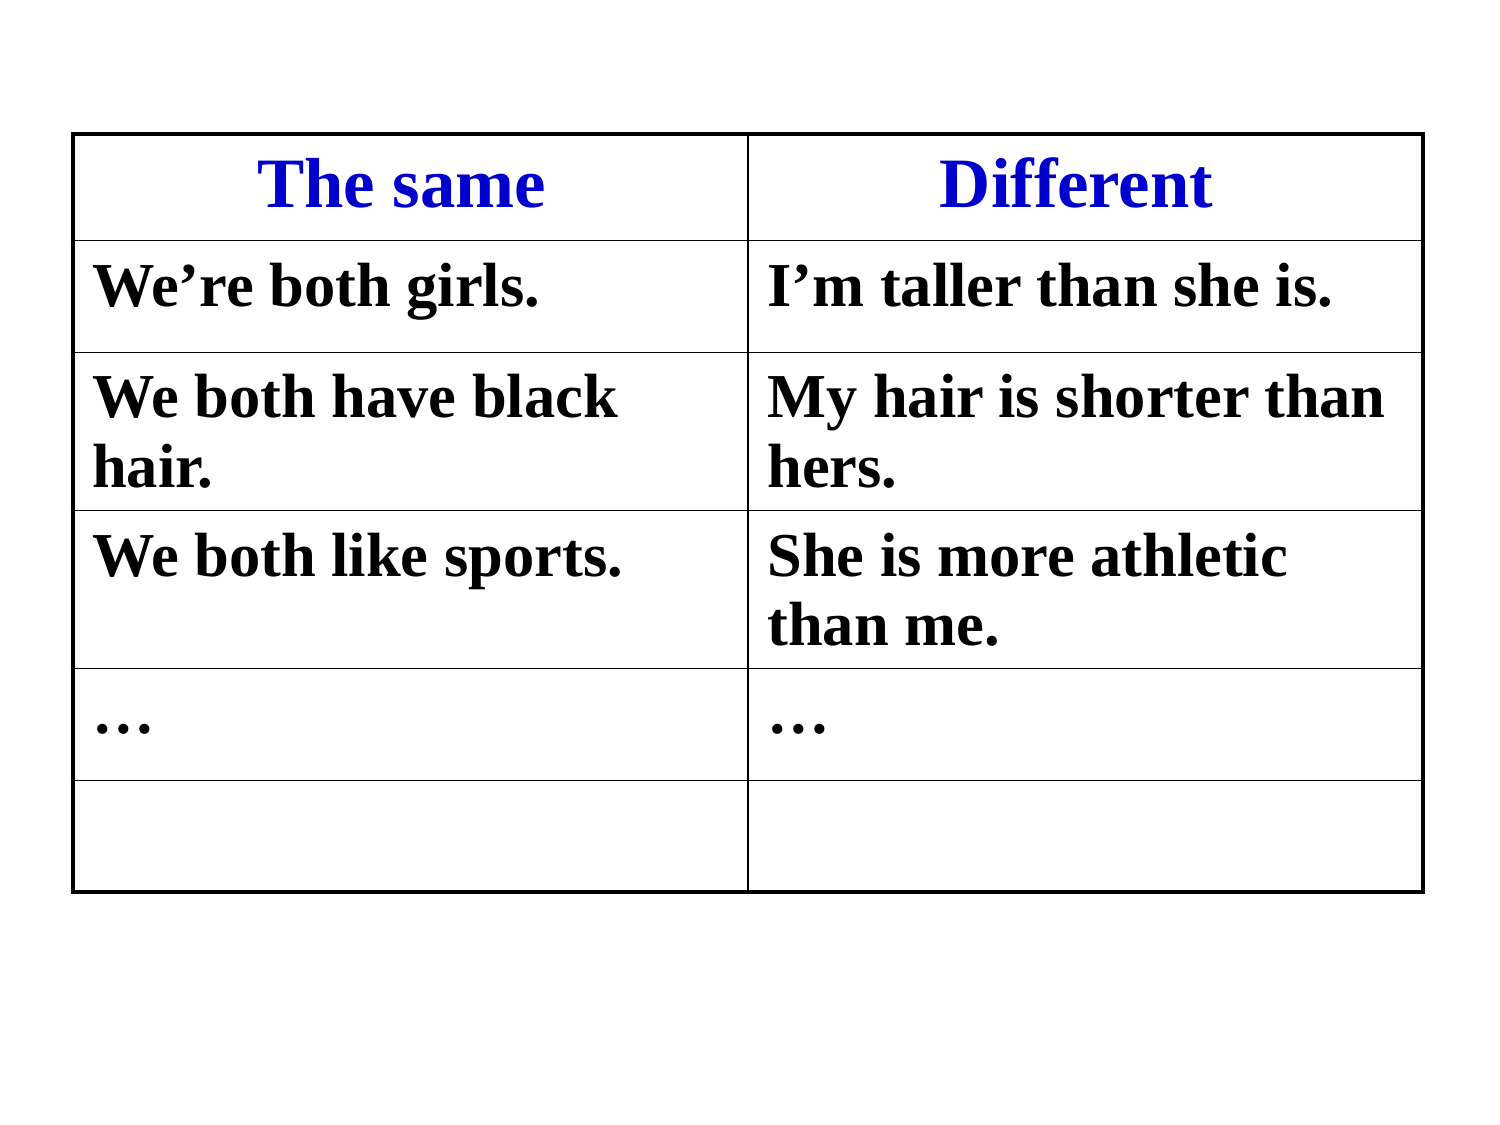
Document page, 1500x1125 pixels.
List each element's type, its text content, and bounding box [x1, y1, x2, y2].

table_cell [749, 781, 1421, 890]
table_cell I’m taller than she is. [749, 241, 1421, 352]
table_cell My hair is shorter than hers. [749, 353, 1421, 510]
table_cell … [75, 669, 747, 780]
table_cell She is more athletic than me. [749, 511, 1421, 668]
table_cell … [749, 669, 1421, 780]
table_cell We both have black hair. [75, 353, 747, 510]
table_header Different [749, 136, 1421, 240]
table_header The same [75, 136, 747, 240]
table_cell We both like sports. [75, 511, 747, 668]
table_cell We’re both girls. [75, 241, 747, 352]
table_cell [75, 781, 747, 890]
